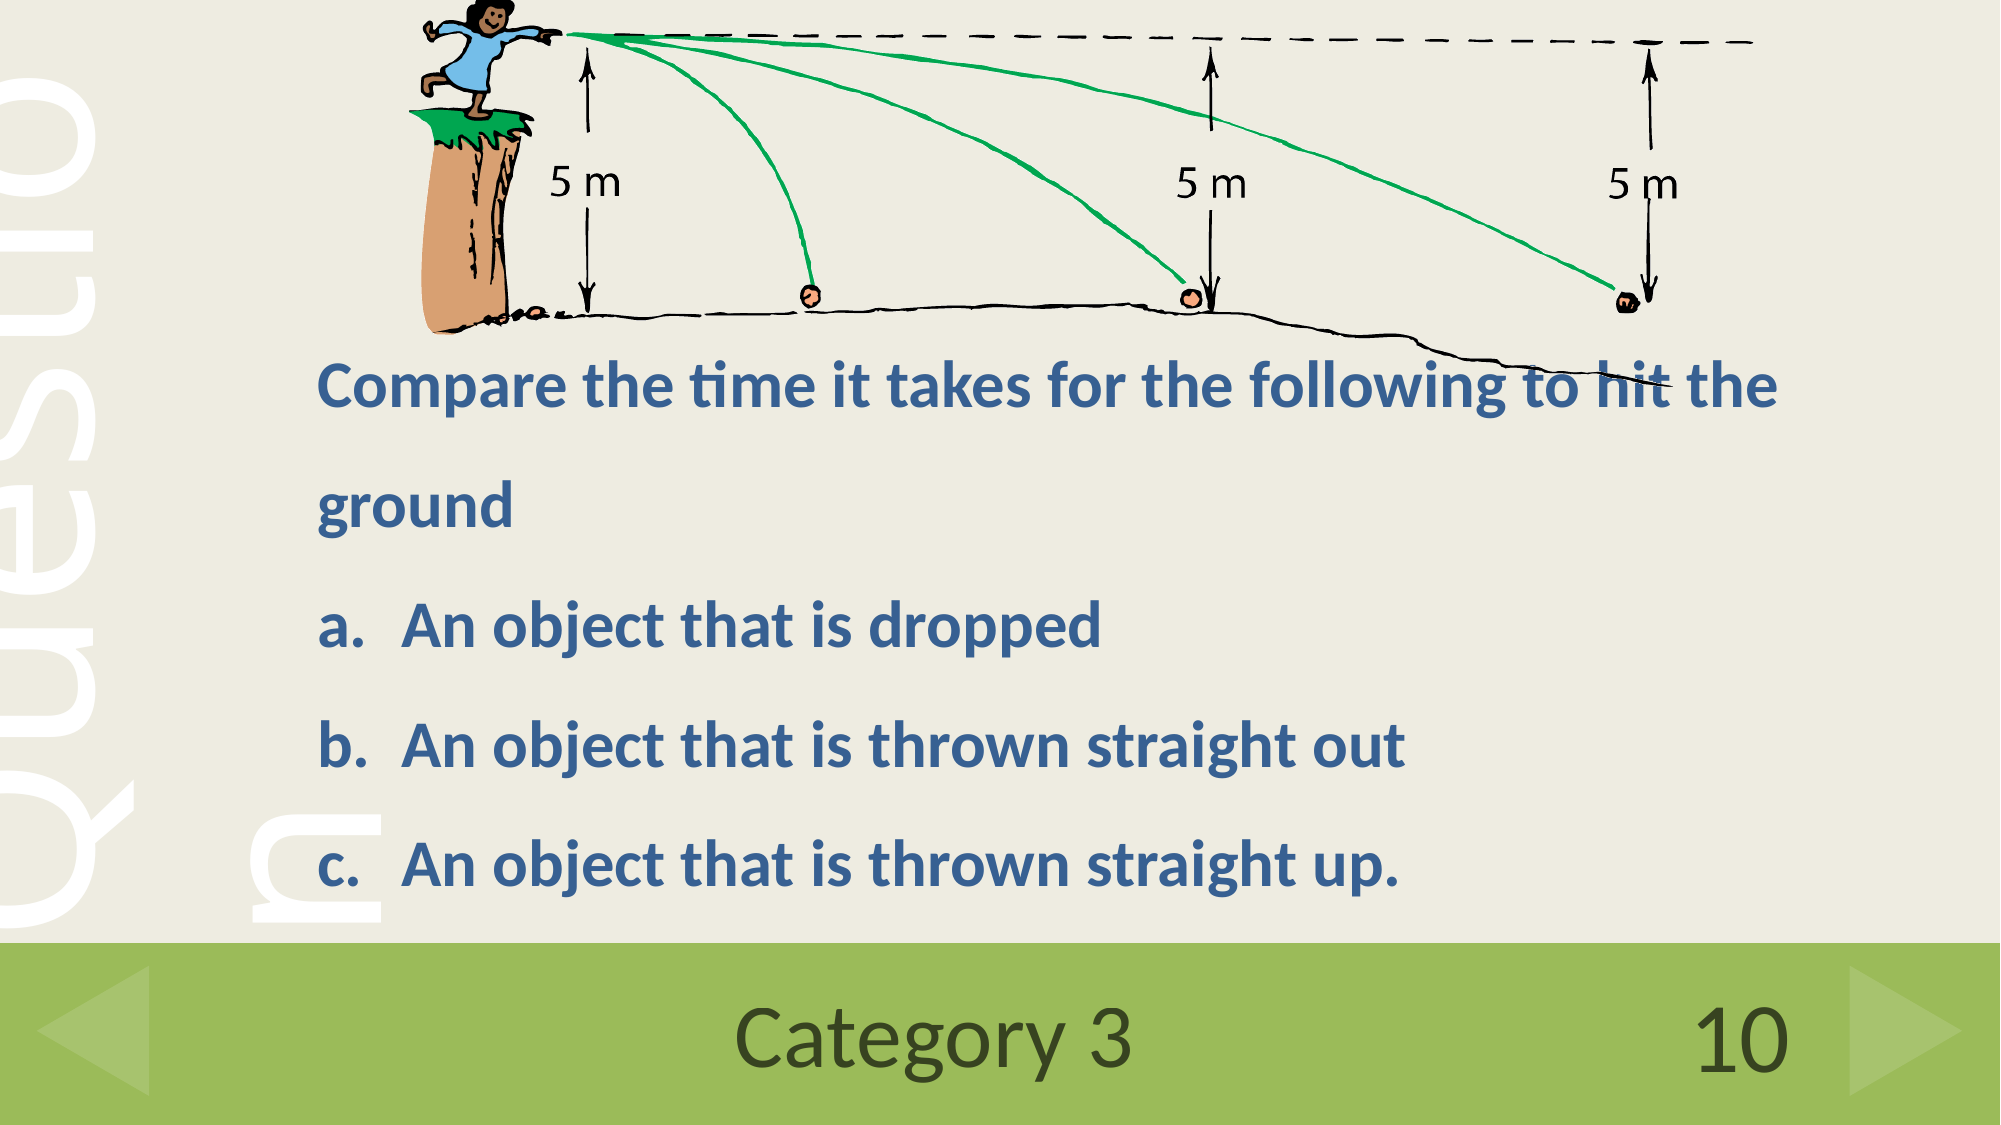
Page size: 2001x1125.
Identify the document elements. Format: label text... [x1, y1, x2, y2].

title Category 3 [34, 937, 1835, 1125]
list Compare the time it takes for the following to hit the ground An object that is dropped An object that is thrown straight out An object that is thrown straight up. [302, 353, 1904, 927]
picture [405, 0, 1756, 388]
